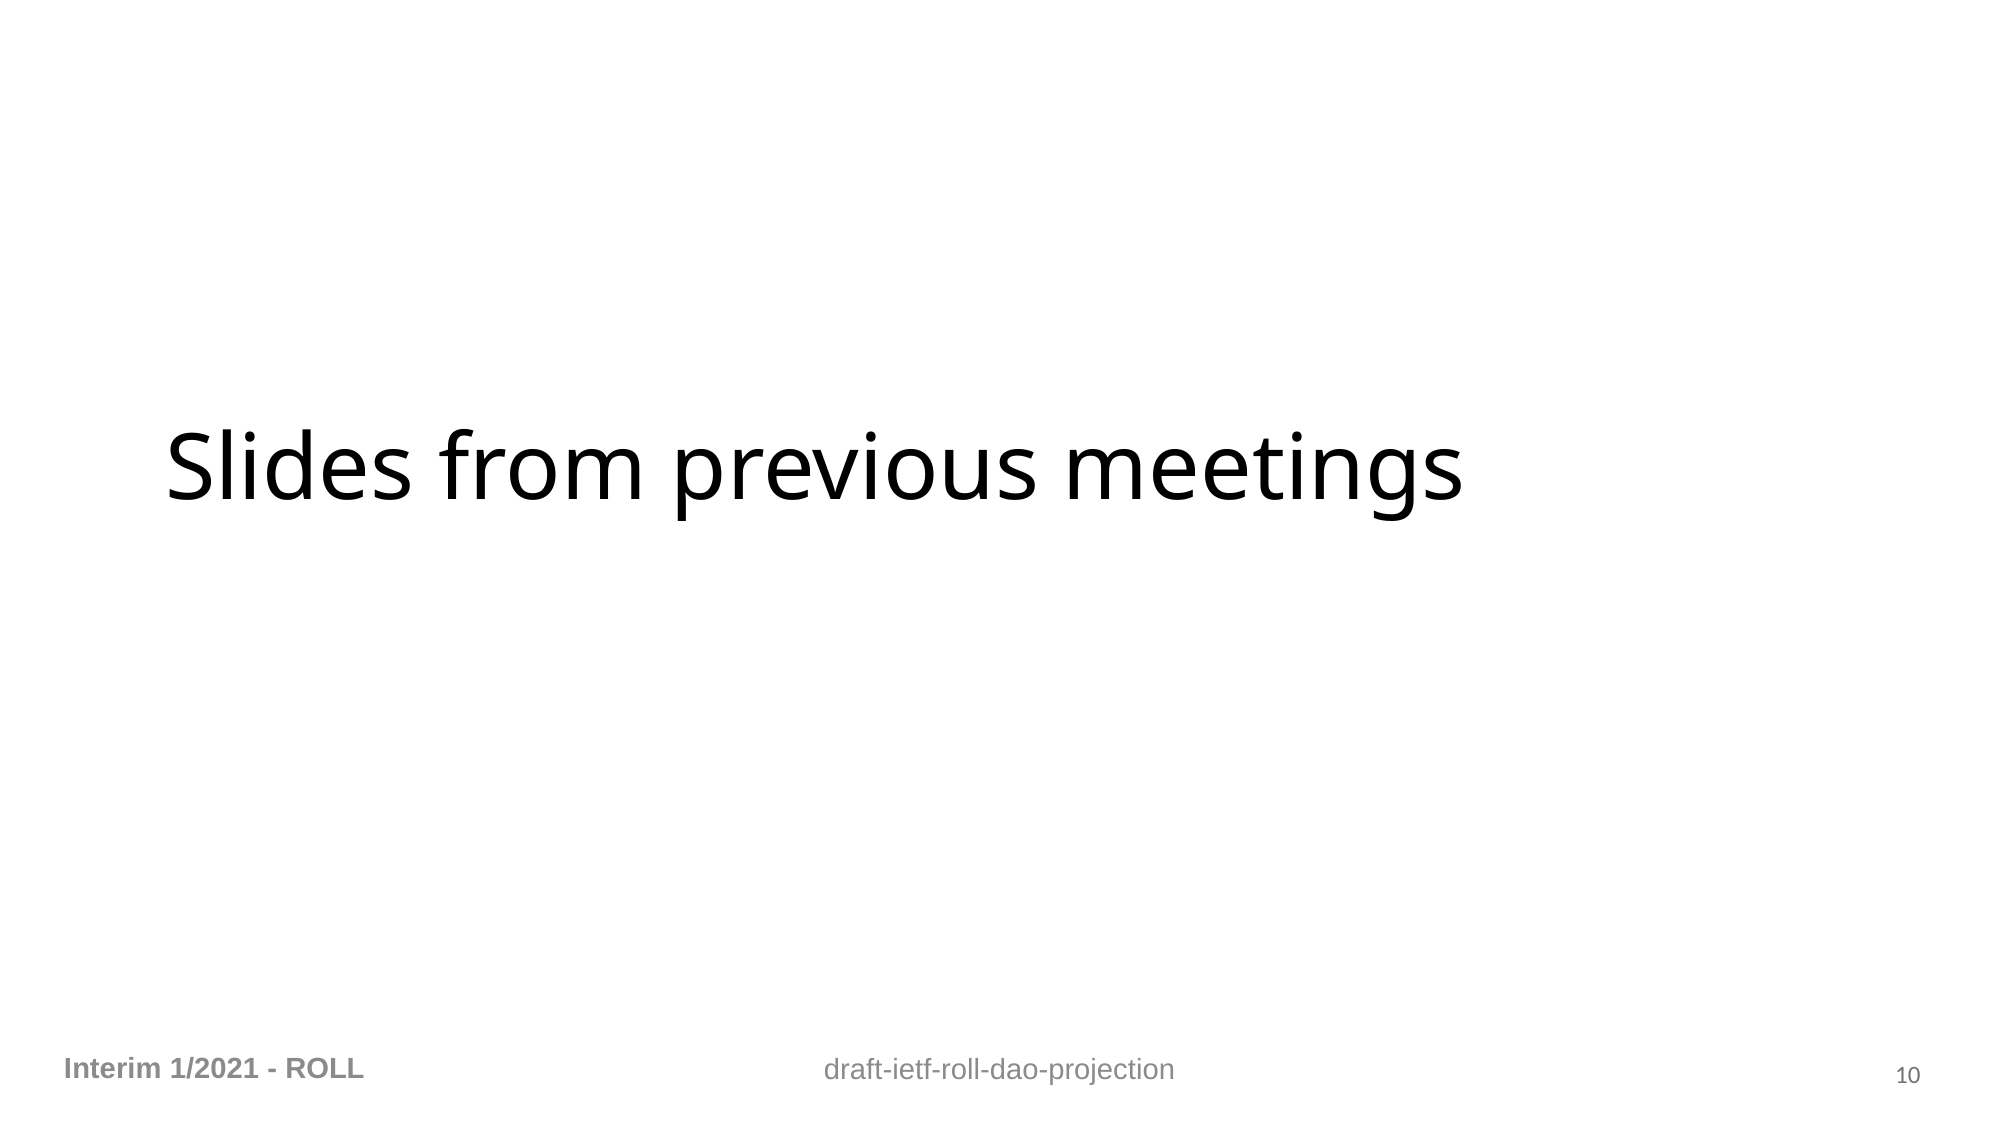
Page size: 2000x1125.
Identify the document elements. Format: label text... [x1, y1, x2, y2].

title Slides from previous meetings [149, 349, 1850, 591]
